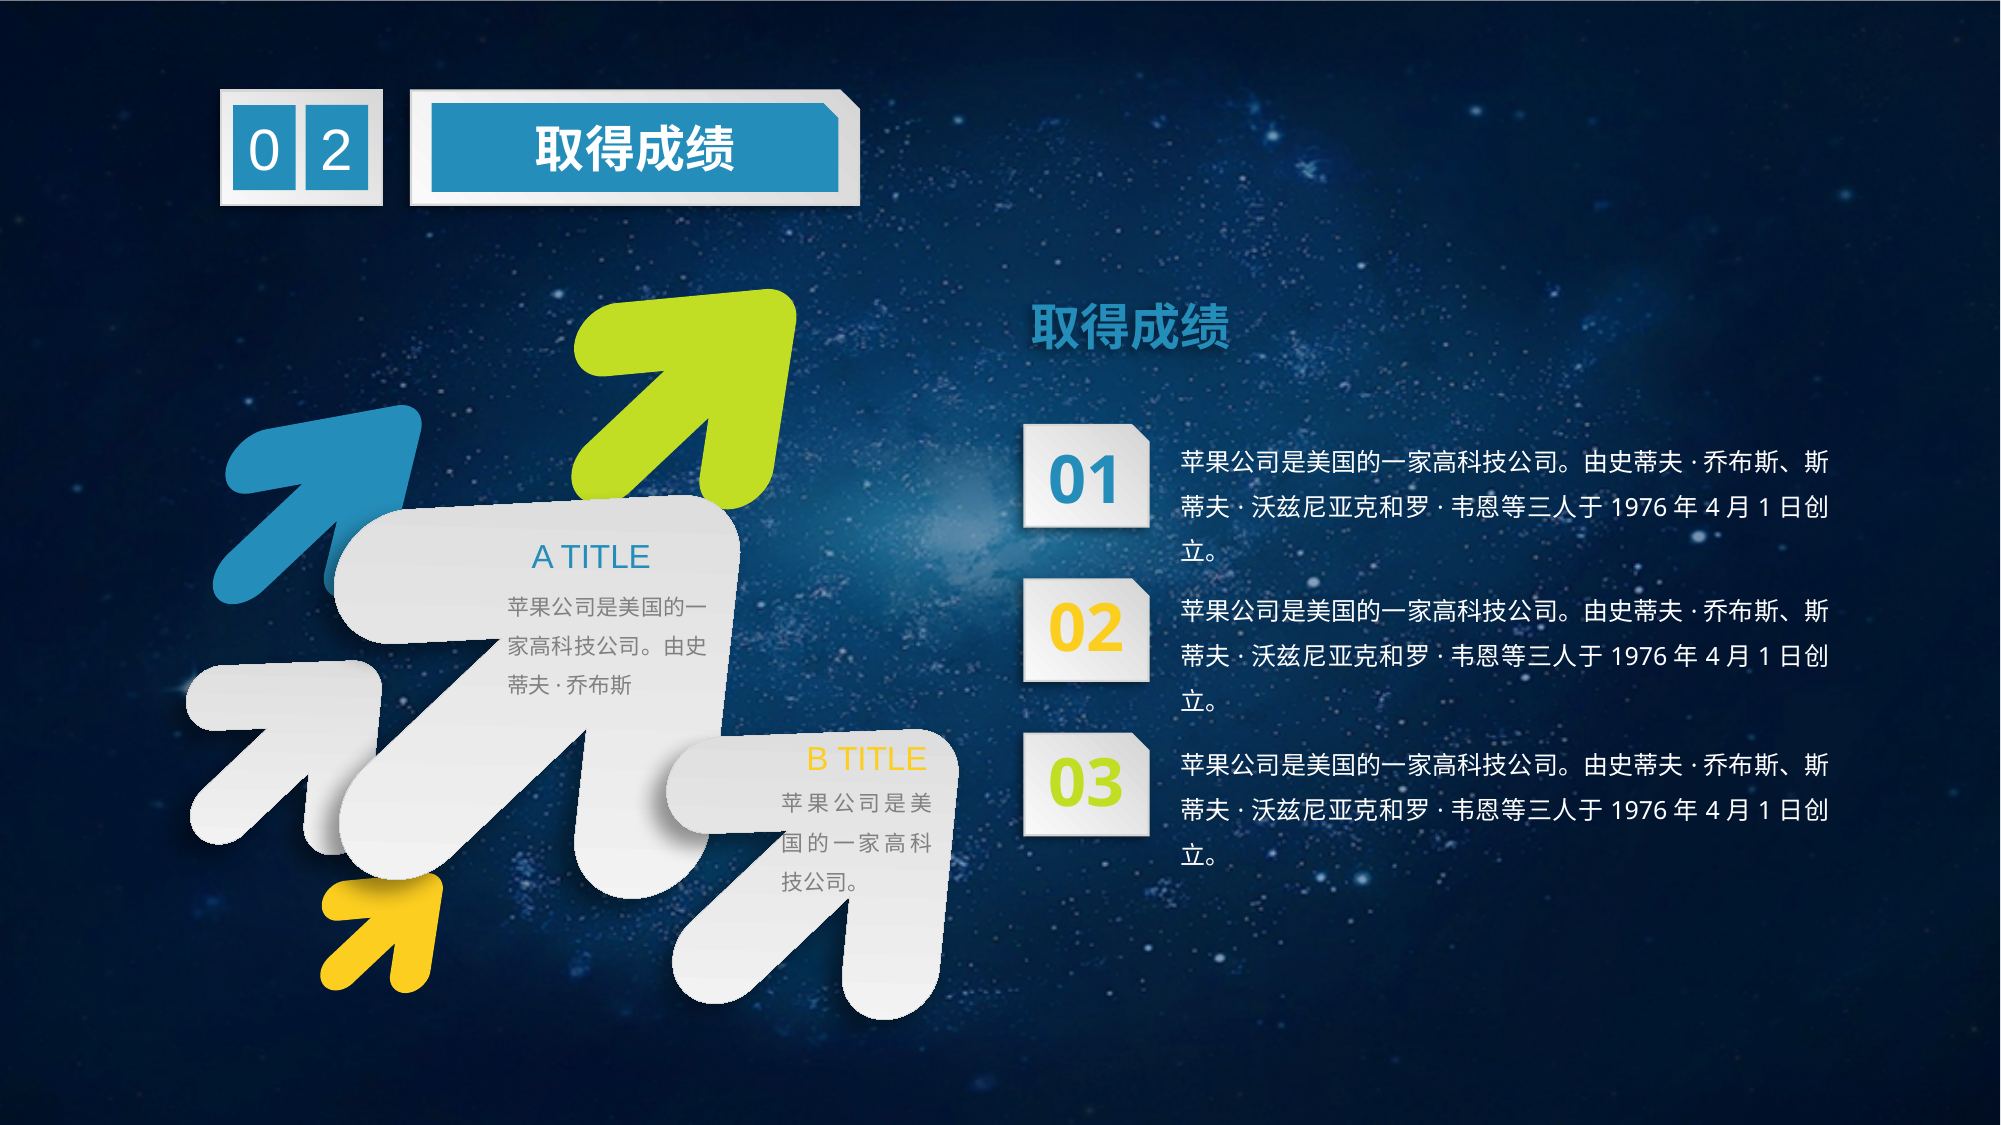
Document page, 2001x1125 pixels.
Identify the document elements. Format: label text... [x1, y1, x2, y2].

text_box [1024, 732, 1149, 836]
text_box 取得成绩 [1016, 288, 1246, 363]
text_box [1024, 577, 1149, 681]
text_box [220, 89, 383, 206]
text_box 苹果公司是美国的一家高科技公司。由史蒂夫·乔布斯、斯蒂夫·沃兹尼亚克和罗·韦恩等三人于1976年4月1日创立。 [1165, 727, 1845, 877]
text_box [212, 501, 284, 605]
text_box [225, 405, 422, 494]
picture [0, 0, 2001, 1125]
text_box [232, 104, 297, 191]
text_box [186, 663, 284, 845]
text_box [410, 90, 860, 205]
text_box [1024, 424, 1149, 527]
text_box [284, 450, 795, 925]
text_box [305, 104, 369, 191]
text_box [634, 693, 997, 1040]
text_box [574, 288, 797, 450]
text_box [320, 925, 438, 994]
text_box 苹果公司是美国的一家高科技公司。由史蒂夫·乔布斯、斯蒂夫·沃兹尼亚克和罗·韦恩等三人于1976年4月1日创立。 [1165, 423, 1845, 573]
text_box 苹果公司是美国的一家高科技公司。由史蒂夫·乔布斯、斯蒂夫·沃兹尼亚克和罗·韦恩等三人于1976年4月1日创立。 [1165, 573, 1845, 723]
